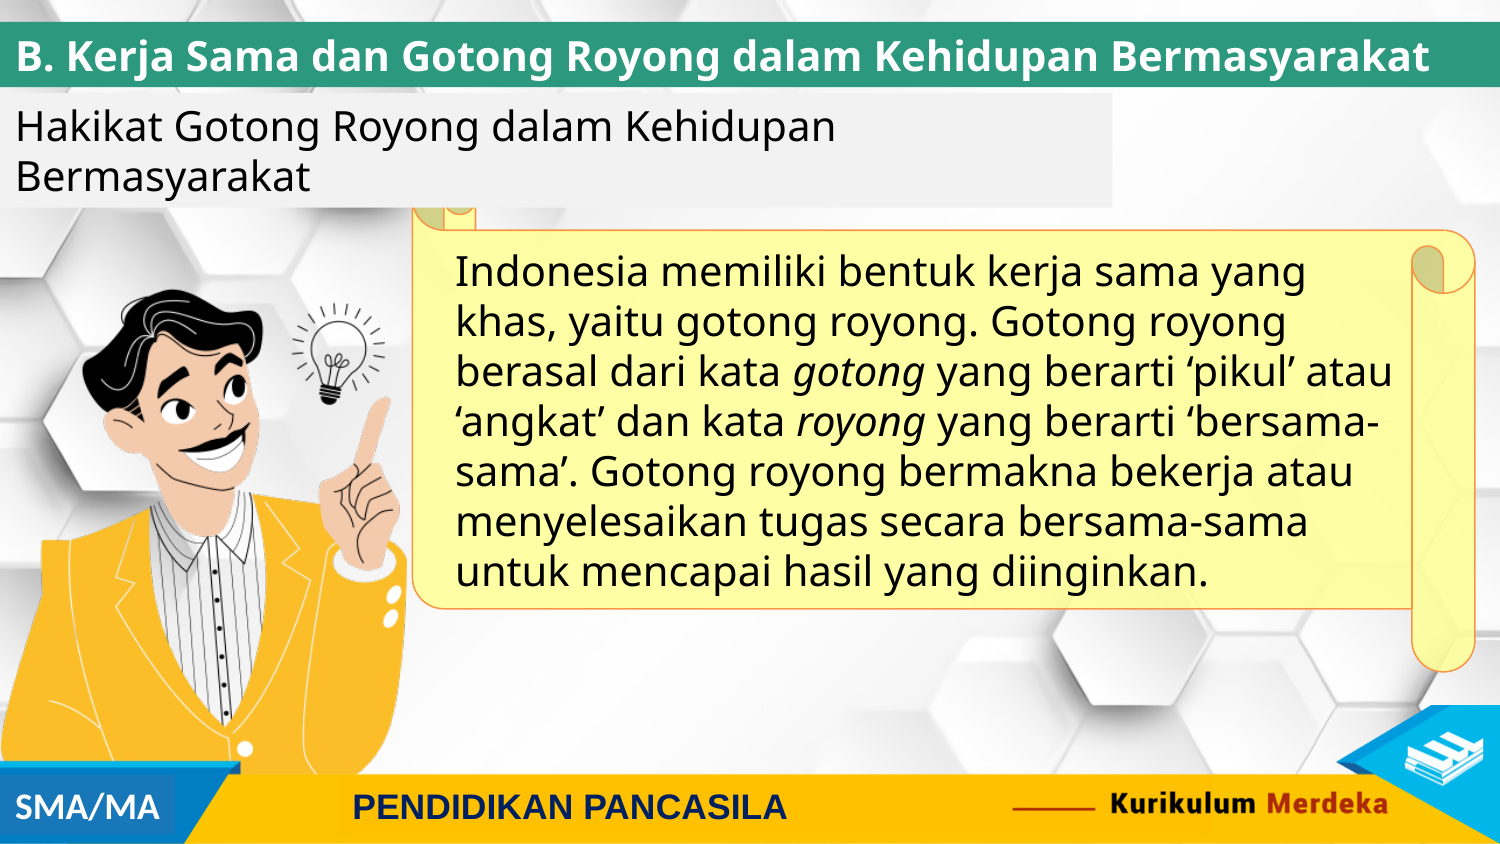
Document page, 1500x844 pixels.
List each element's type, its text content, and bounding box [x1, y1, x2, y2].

text_box B. Kerja Sama dan Gotong Royong dalam Kehidupan Bermasyarakat [0, 20, 1500, 89]
picture [0, 0, 1500, 20]
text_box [0, 705, 1500, 844]
text_box Hakikat Gotong Royong dalam Kehidupan Bermasyarakat [0, 92, 1113, 208]
text_box Indonesia memiliki bentuk kerja sama yang khas, yaitu gotong royong. Gotong royong berasal dari kata gotong yang berarti ‘pikul’ atau ‘angkat’ dan kata royong yang berarti ‘bersama-sama’. Gotong royong bermakna bekerja atau menyelesaikan tugas secara bersama-sama untuk mencapai hasil yang diinginkan. [412, 208, 1475, 672]
picture [0, 89, 1500, 705]
